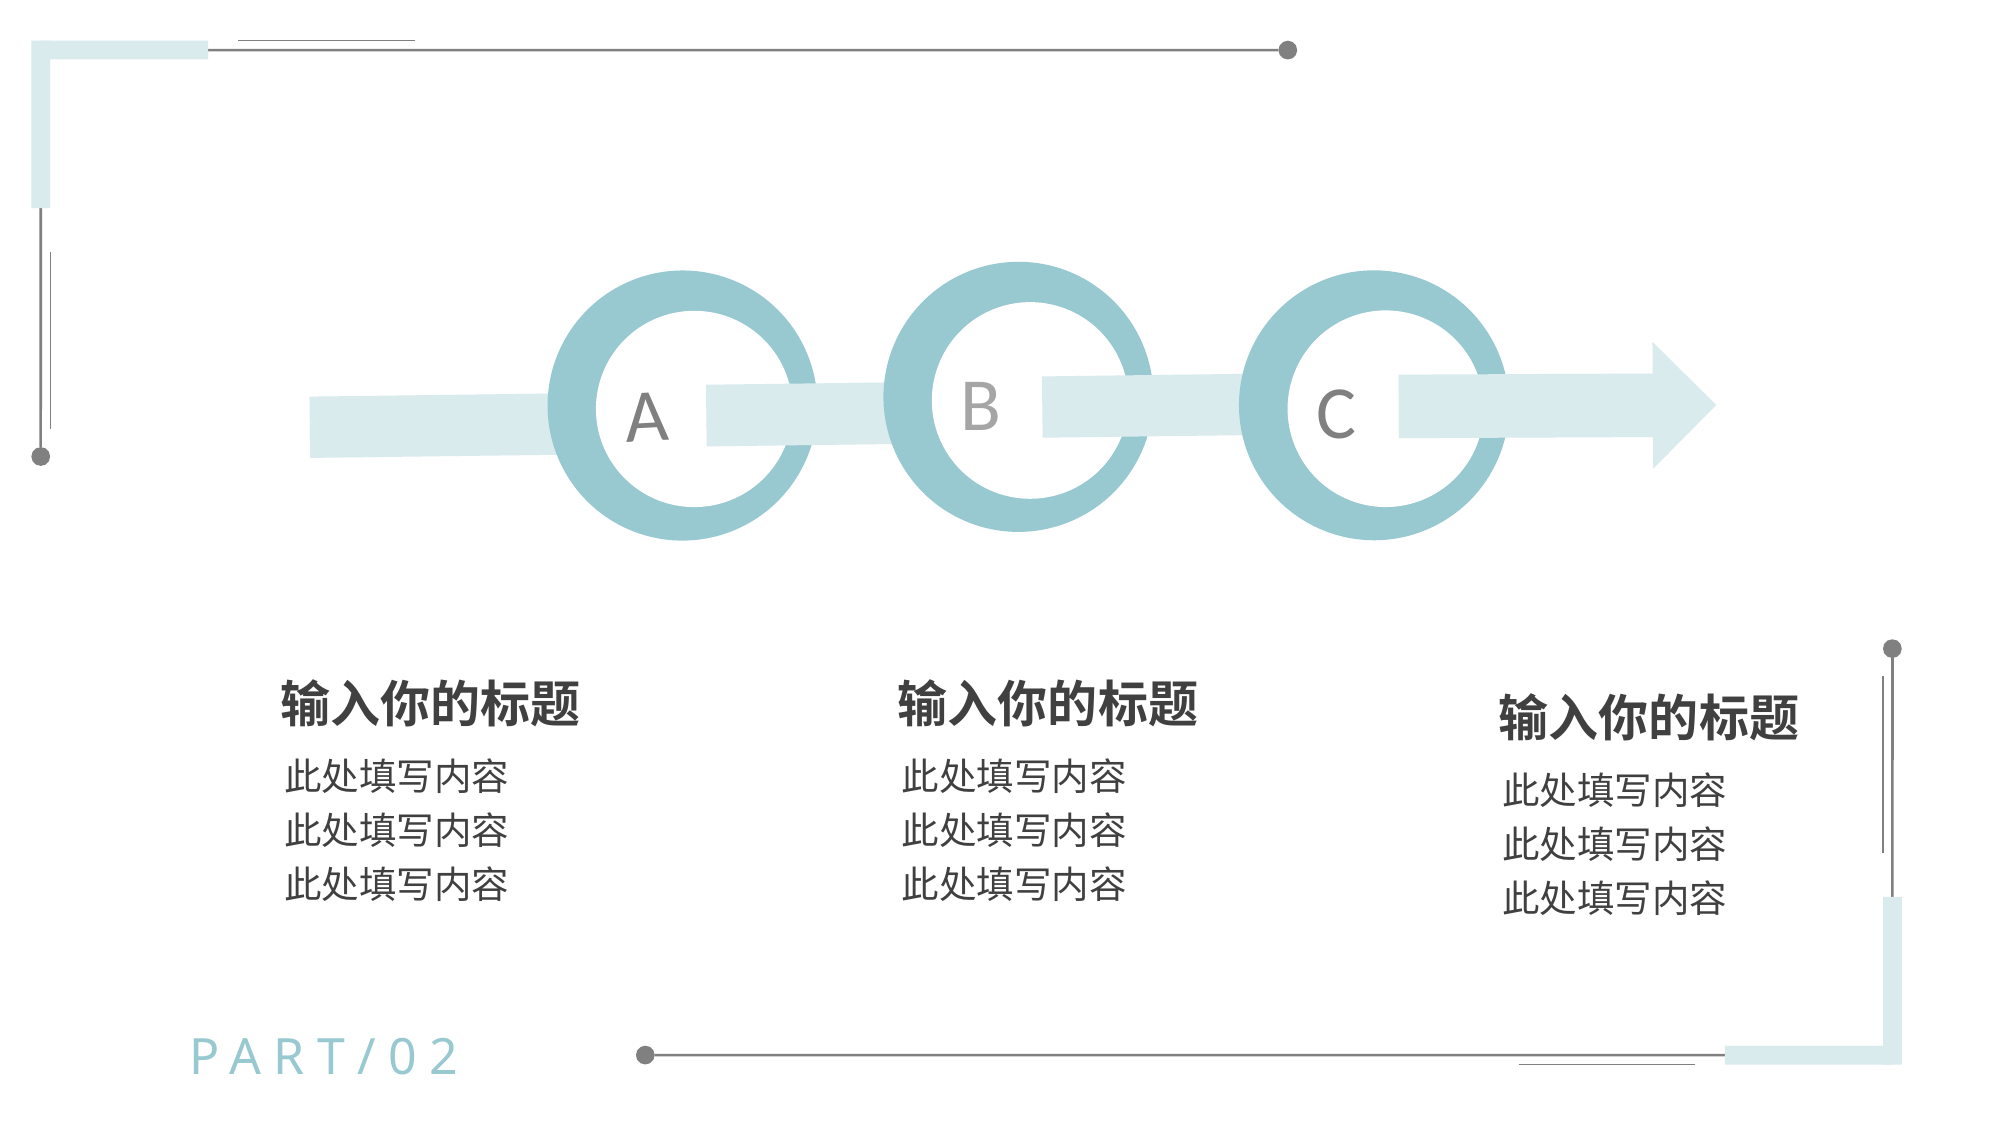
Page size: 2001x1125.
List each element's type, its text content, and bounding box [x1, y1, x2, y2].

text_box PART/02 [40, 985, 607, 1125]
text_box 输入你的标题 [205, 648, 635, 827]
text_box 此处填写内容 此处填写内容 此处填写内容 [269, 736, 635, 914]
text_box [309, 261, 1717, 541]
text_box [635, 639, 1902, 1065]
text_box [31, 40, 1298, 466]
